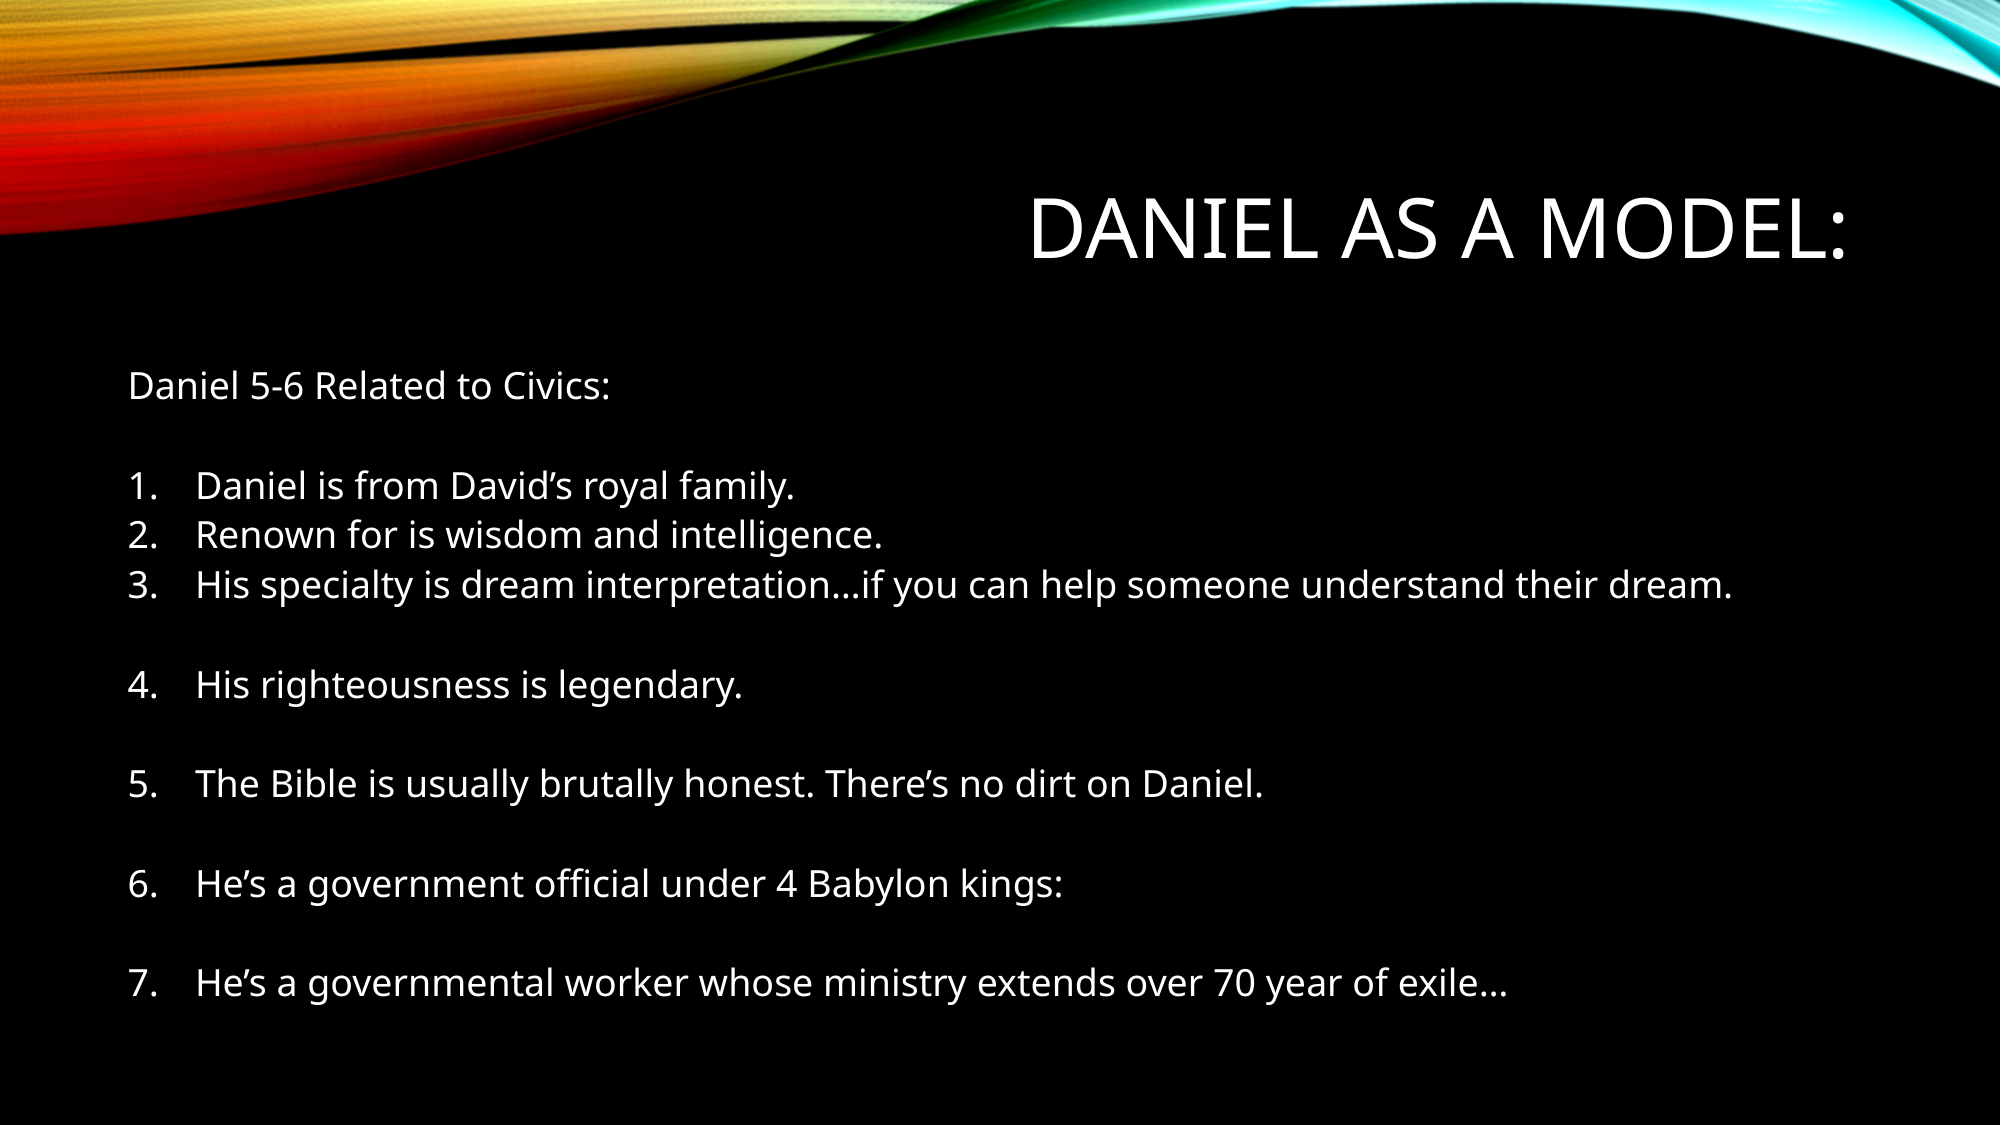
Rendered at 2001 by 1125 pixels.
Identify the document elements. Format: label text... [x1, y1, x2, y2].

list Daniel 5-6 Related to Civics: 1. Daniel is from David’s royal family. 2. Renown for is wisdom and intelligence. 3. His specialty is dream interpretation…if you can help someone understand their dream. 4. His righteousness is legendary. 5. The Bible is usually brutally honest. There’s no dirt on Daniel. 6. He’s a government official under 4 Babylon kings: 7. He’s a governmental worker whose ministry extends over 70 year of exile… [112, 360, 1888, 1021]
title DANIEL AS A MODEL: [474, 125, 1888, 338]
picture [0, 0, 2000, 237]
